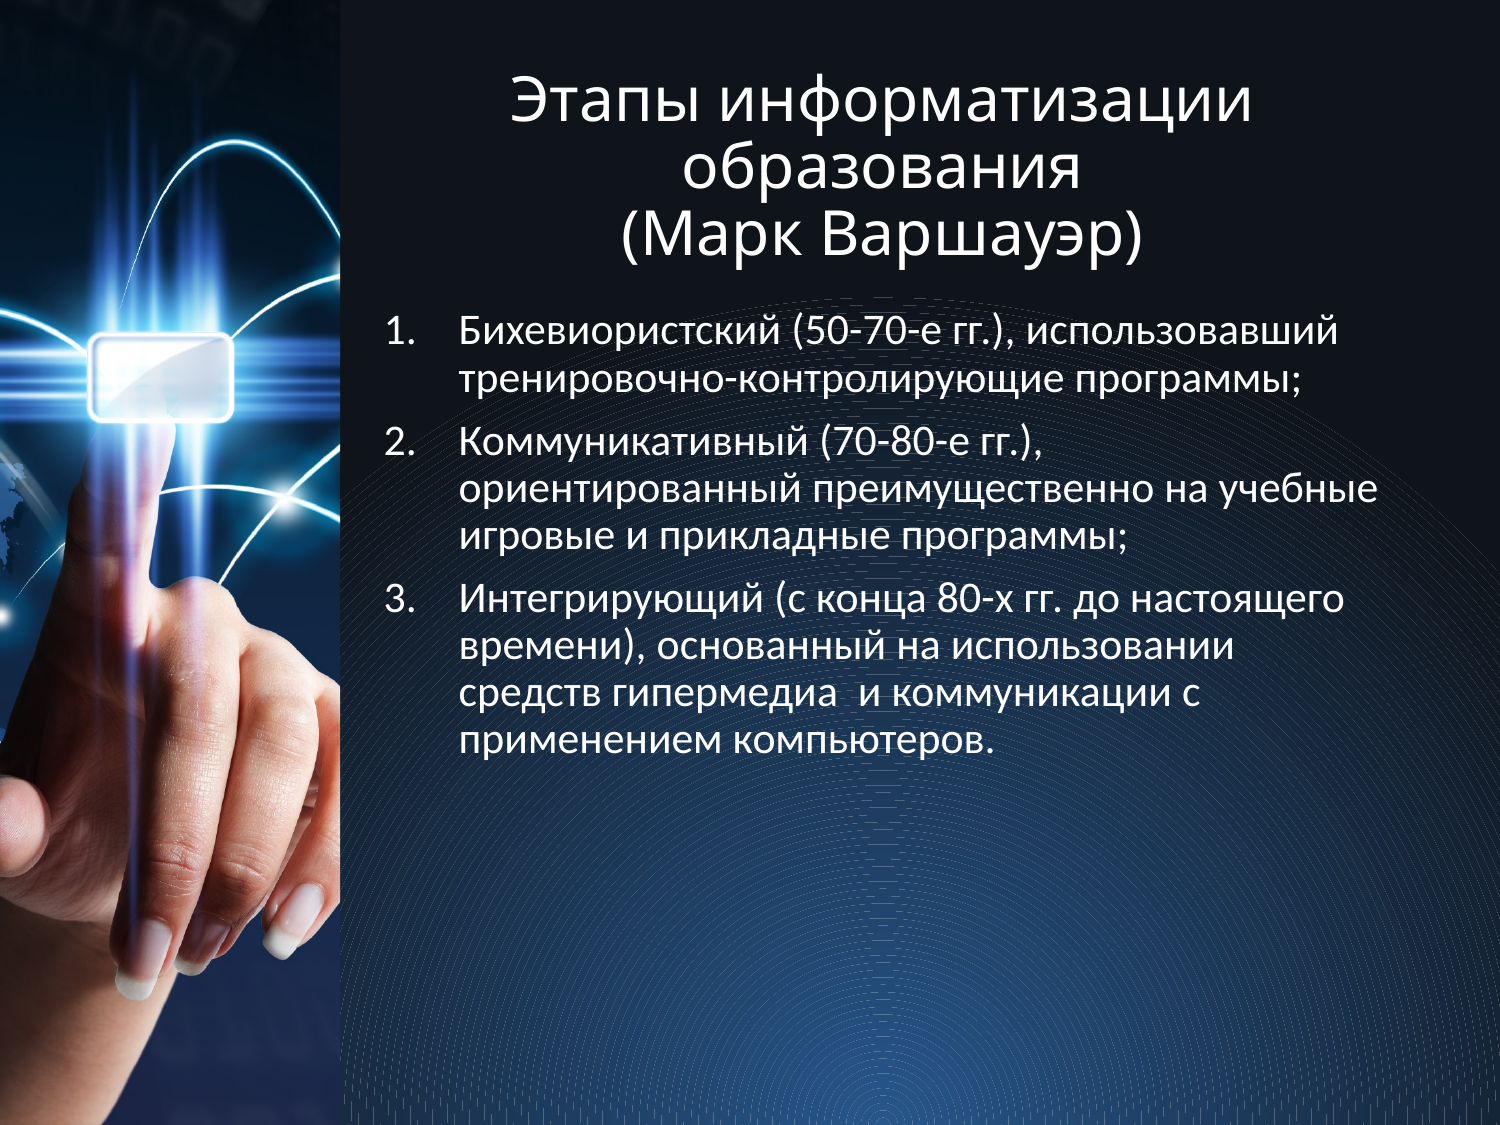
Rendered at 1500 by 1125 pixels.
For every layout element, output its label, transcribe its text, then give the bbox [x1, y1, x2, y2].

picture [0, 0, 341, 1125]
list Бихевиористский (50-70-е гг.), использовавший тренировочно-контролирующие программы; Коммуникативный (70-80-е гг.), ориентированный преимущественно на учебные игровые и прикладные программы; Интегрирующий (с конца 80-х гг. до настоящего времени), основанный на использовании средств гипермедиа и коммуникации с применением компьютеров. [368, 299, 1397, 1014]
title Этапы информатизации образования (Марк Варшауэр) [368, 59, 1397, 278]
